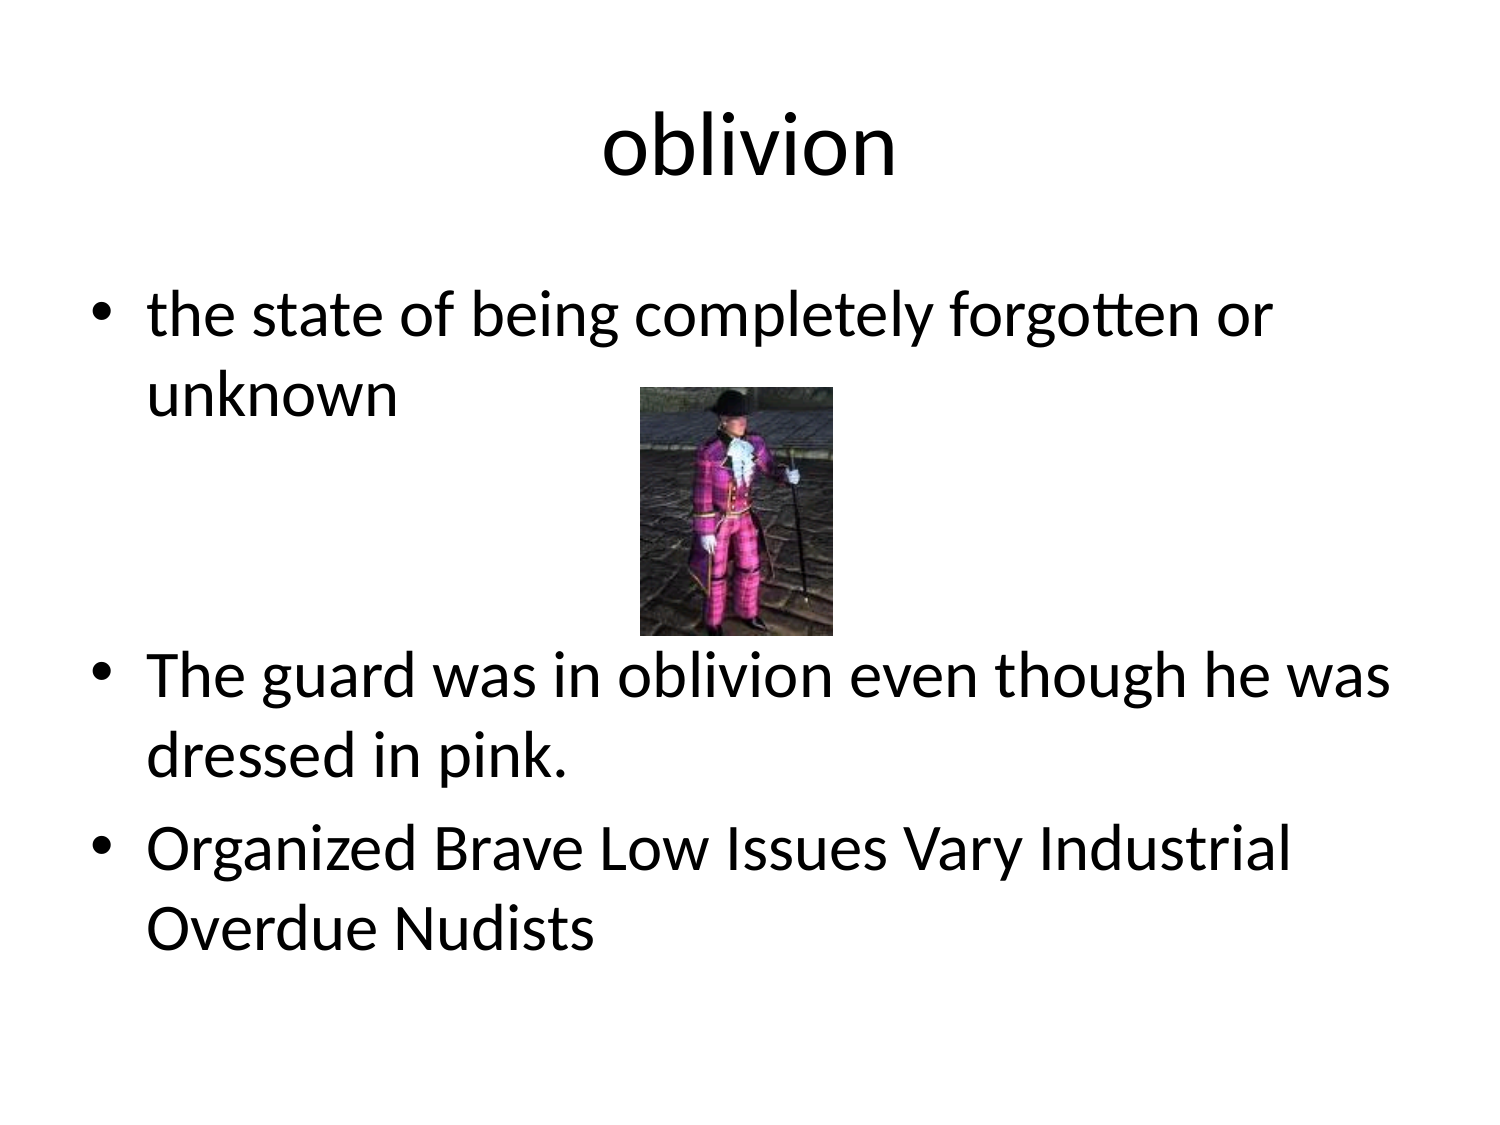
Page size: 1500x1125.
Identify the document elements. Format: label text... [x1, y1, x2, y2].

list the state of being completely forgotten or unknown The guard was in oblivion even though he was dressed in pink. Organized Brave Low Issues Vary Industrial Overdue Nudists [75, 262, 1425, 1005]
title oblivion [75, 45, 1425, 233]
picture [640, 387, 833, 637]
